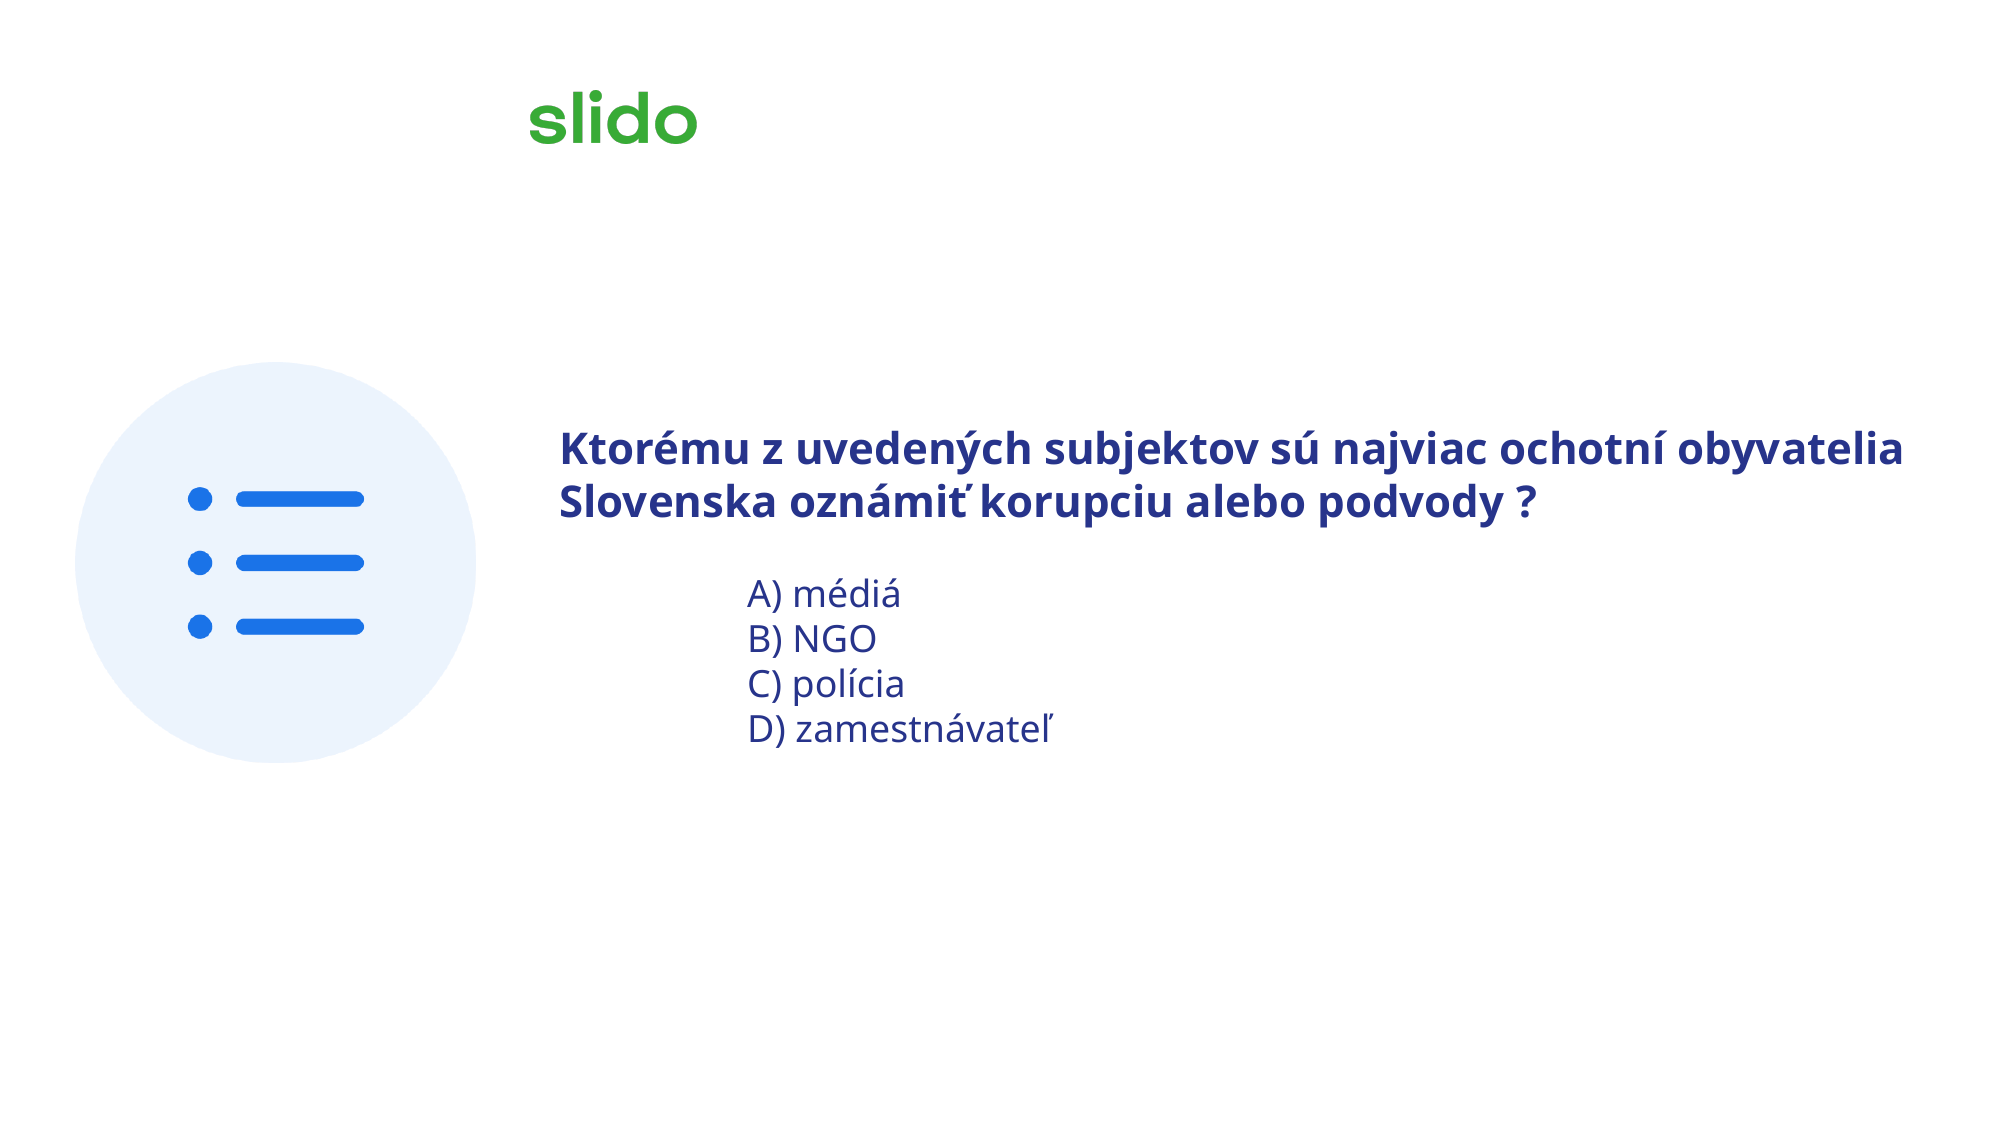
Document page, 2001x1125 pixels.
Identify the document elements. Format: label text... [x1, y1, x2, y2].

picture [513, 75, 714, 160]
text_box A) médiá B) NGO C) polícia D) zamestnávateľ [732, 562, 1114, 758]
text_box Ktorému z uvedených subjektov sú najviac ochotní obyvatelia Slovenska oznámiť korupciu alebo podvody ? [544, 332, 1957, 615]
picture [75, 362, 476, 763]
